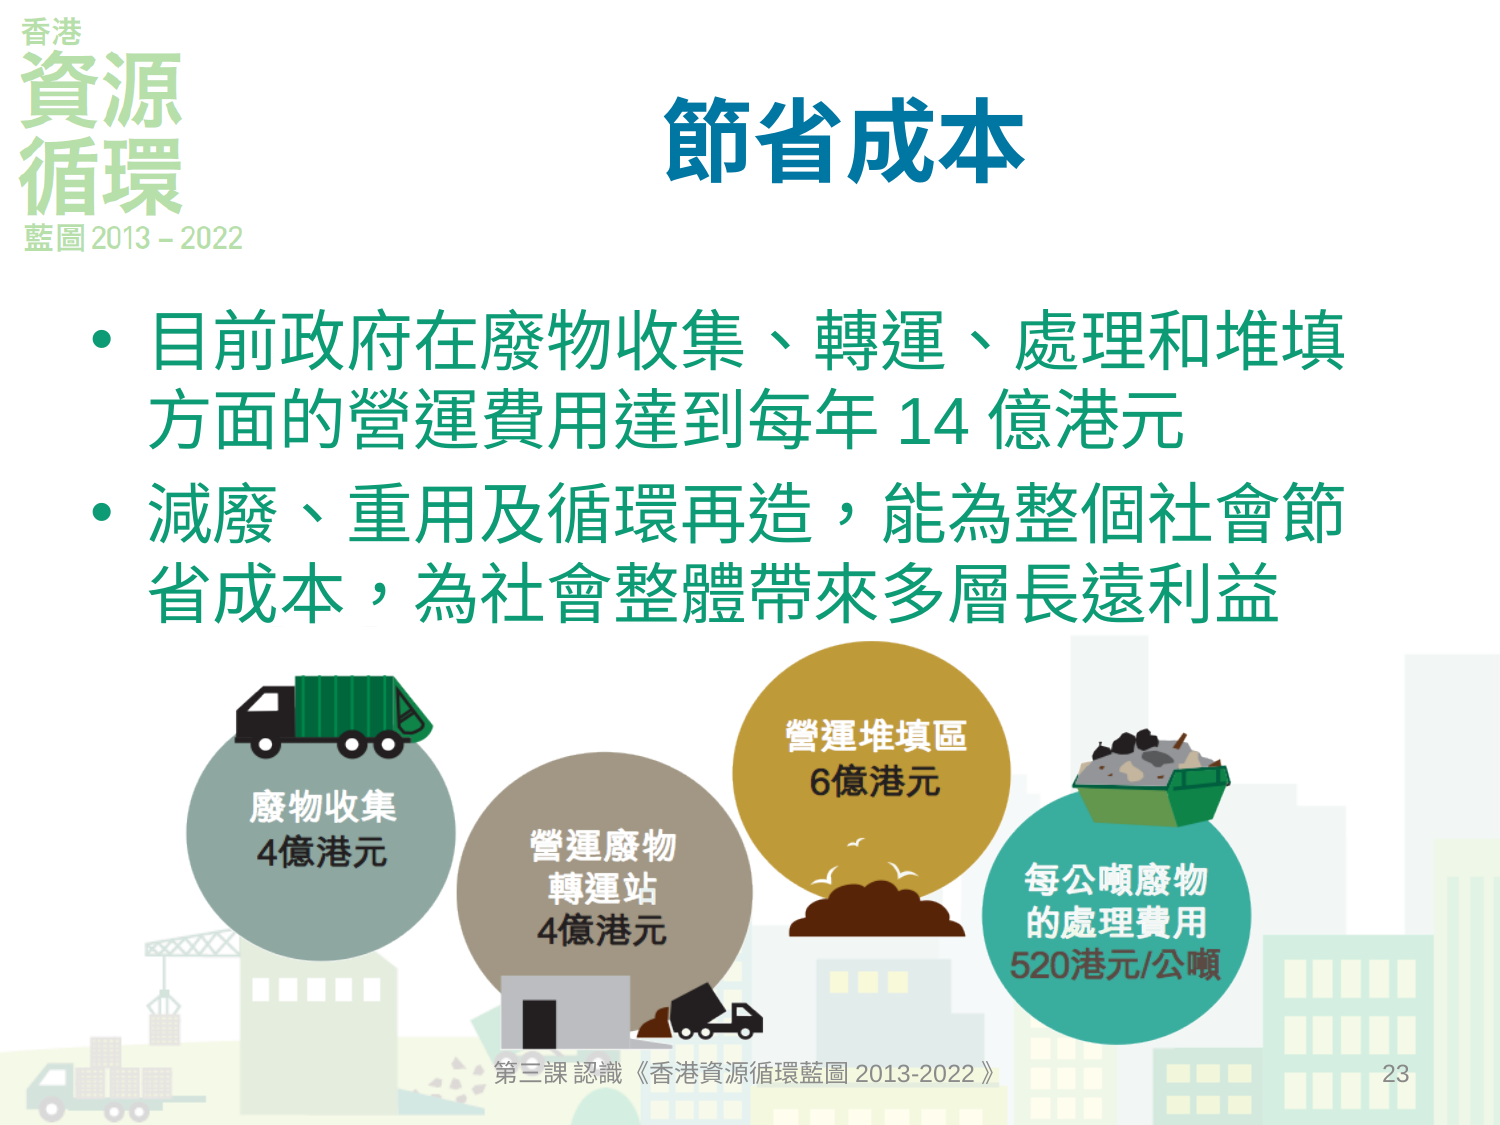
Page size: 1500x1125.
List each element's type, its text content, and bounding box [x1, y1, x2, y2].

title 節省成本 [265, 44, 1426, 233]
picture [170, 633, 1288, 1059]
list 目前政府在廢物收集、轉運、處理和堆填方面的營運費用達到每年14億港元 減廢、重用及循環再造，能為整個社會節省成本，為社會整體帶來多層長遠利益 [74, 290, 1426, 1006]
footer 第三課 認識《香港資源循環藍圖2013-2022》 [442, 1066, 1058, 1103]
slide_number 23 [1074, 1042, 1425, 1103]
